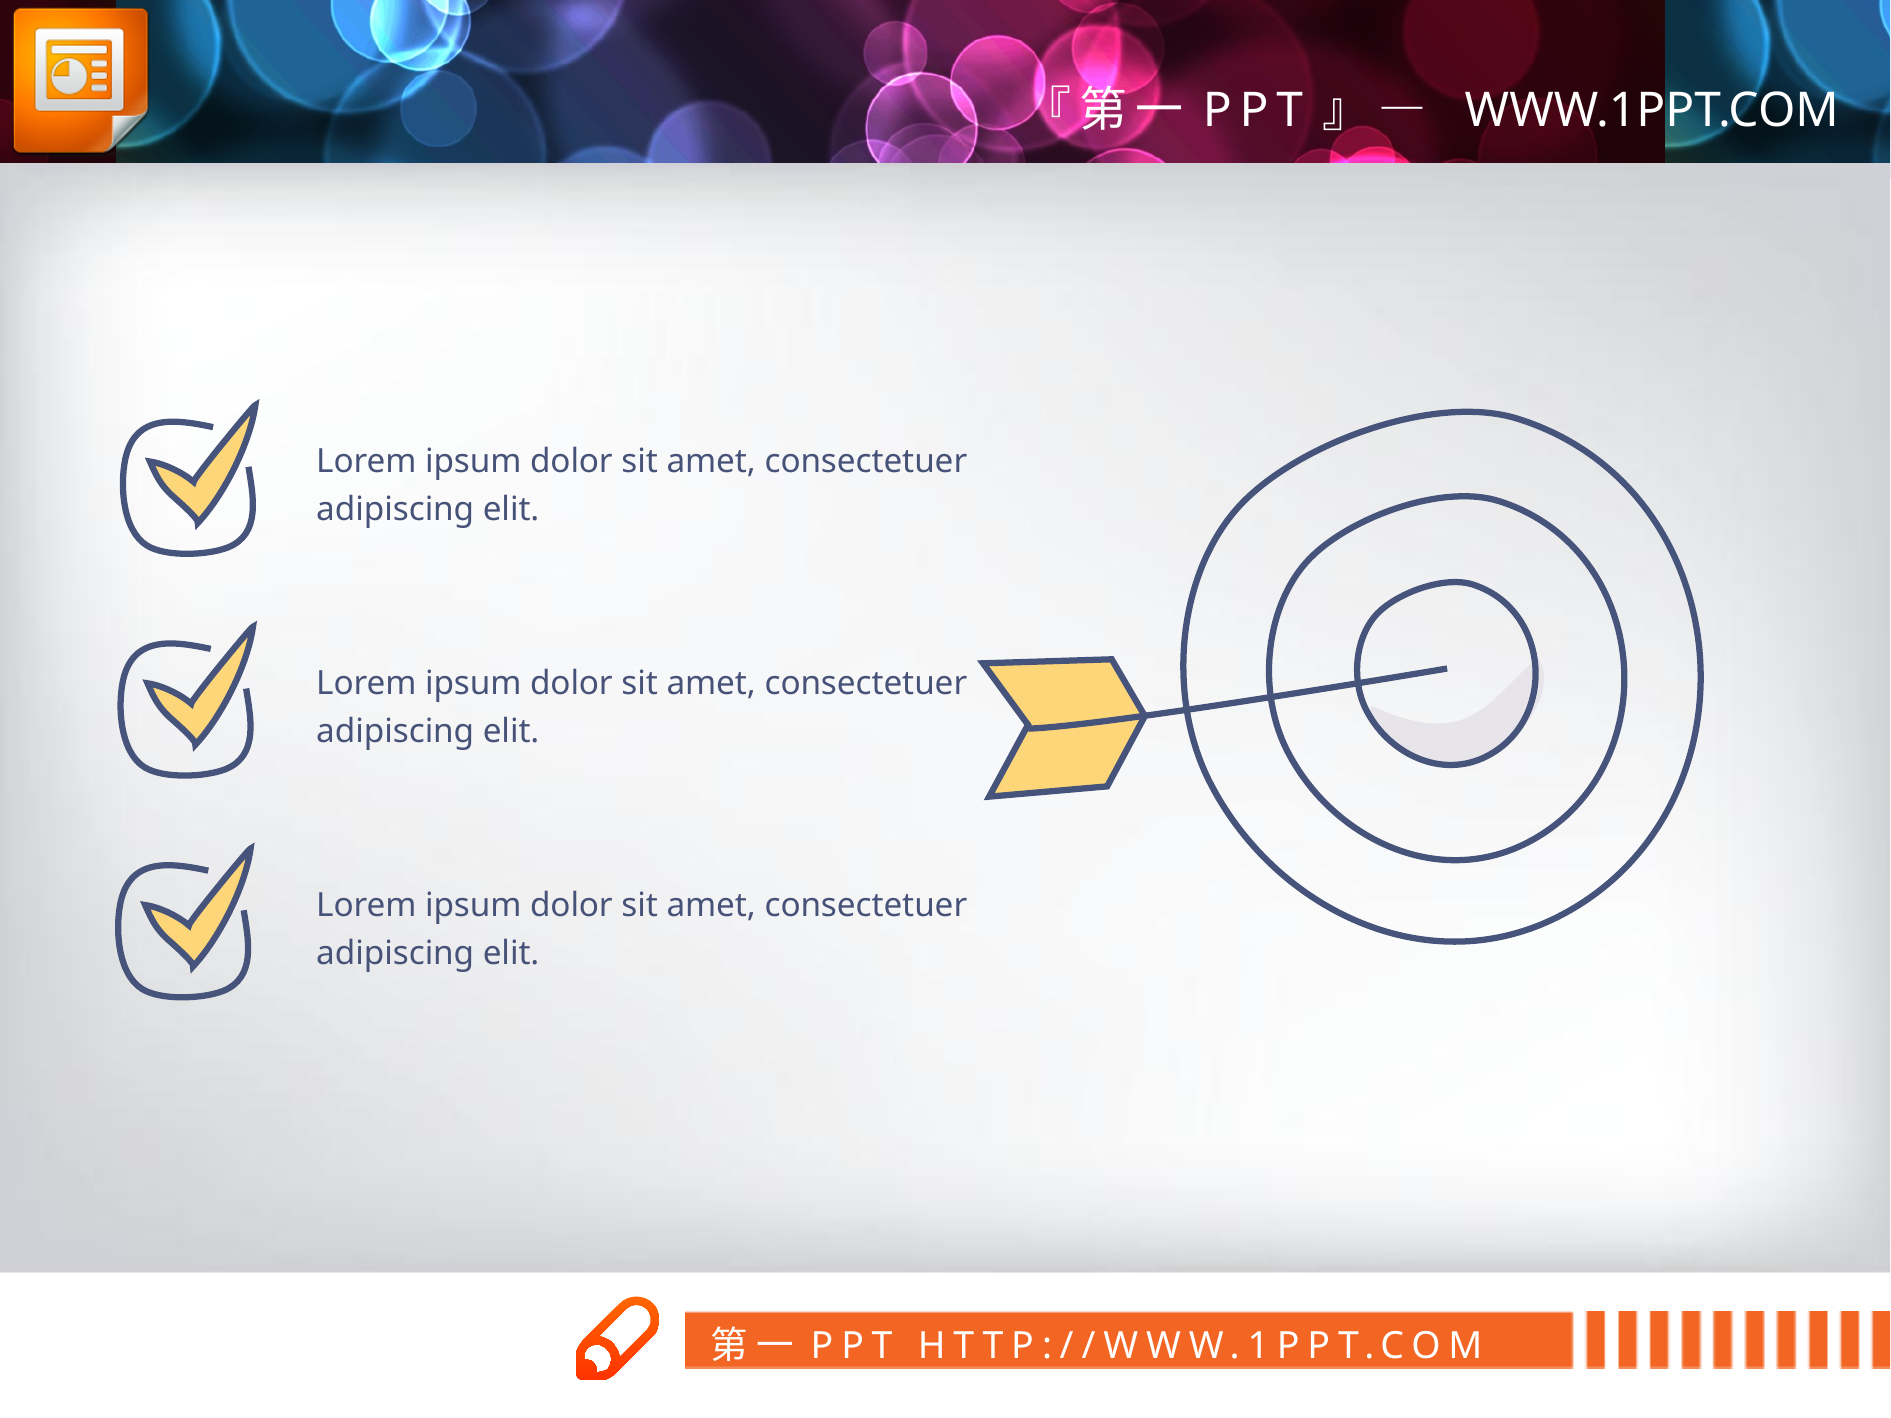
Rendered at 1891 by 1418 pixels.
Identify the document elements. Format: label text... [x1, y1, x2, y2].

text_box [1180, 410, 1710, 933]
text_box Lorem ipsum dolor sit amet, consectetuer adipiscing elit. [309, 647, 993, 756]
picture [0, 0, 1891, 1275]
text_box Lorem ipsum dolor sit amet, consectetuer adipiscing elit. [309, 868, 1034, 978]
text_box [998, 514, 1369, 898]
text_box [117, 848, 251, 998]
picture [685, 1311, 1891, 1369]
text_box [122, 404, 256, 555]
text_box Lorem ipsum dolor sit amet, consectetuer adipiscing elit. [309, 425, 1034, 534]
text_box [120, 626, 254, 776]
